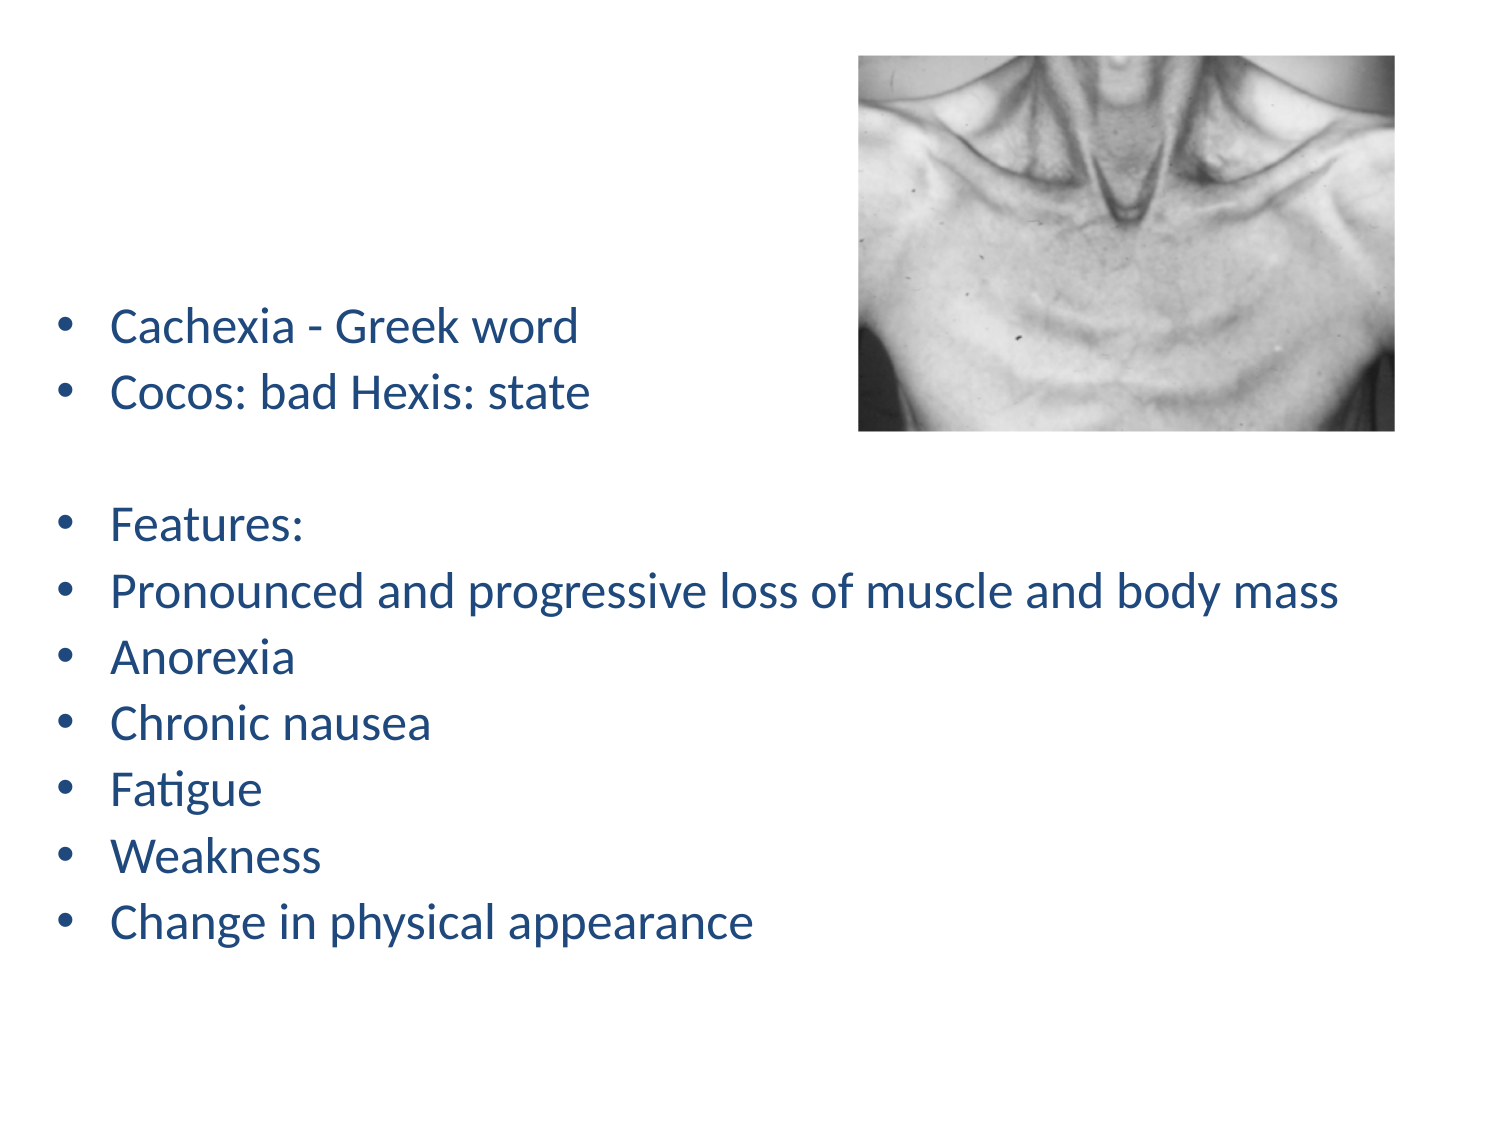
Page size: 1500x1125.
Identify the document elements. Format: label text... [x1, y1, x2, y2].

picture [853, 49, 1398, 432]
list Cachexia - Greek word Cocos: bad Hexis: state Features: Pronounced and progressive loss of muscle and body mass Anorexia Chronic nausea Fatigue Weakness Change in physical appearance [41, 290, 1392, 966]
